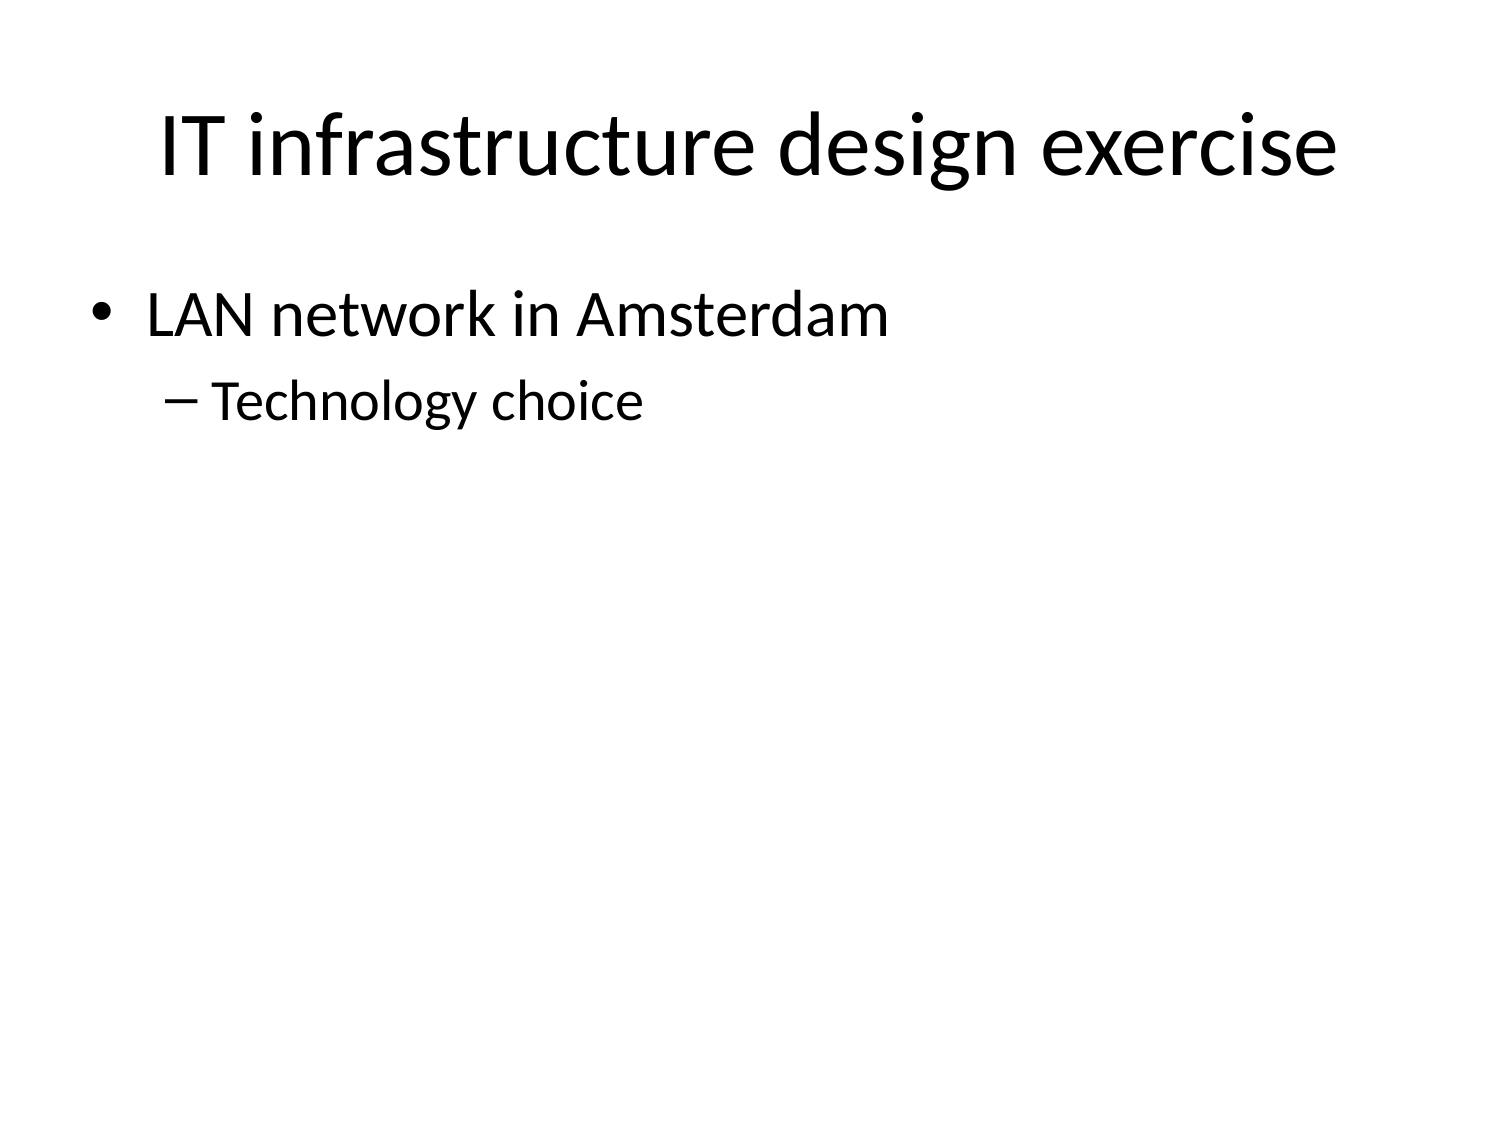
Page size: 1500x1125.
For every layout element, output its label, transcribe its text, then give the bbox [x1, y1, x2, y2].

list LAN network in Amsterdam Technology choice [74, 262, 1426, 1006]
title IT infrastructure design exercise [74, 44, 1426, 233]
